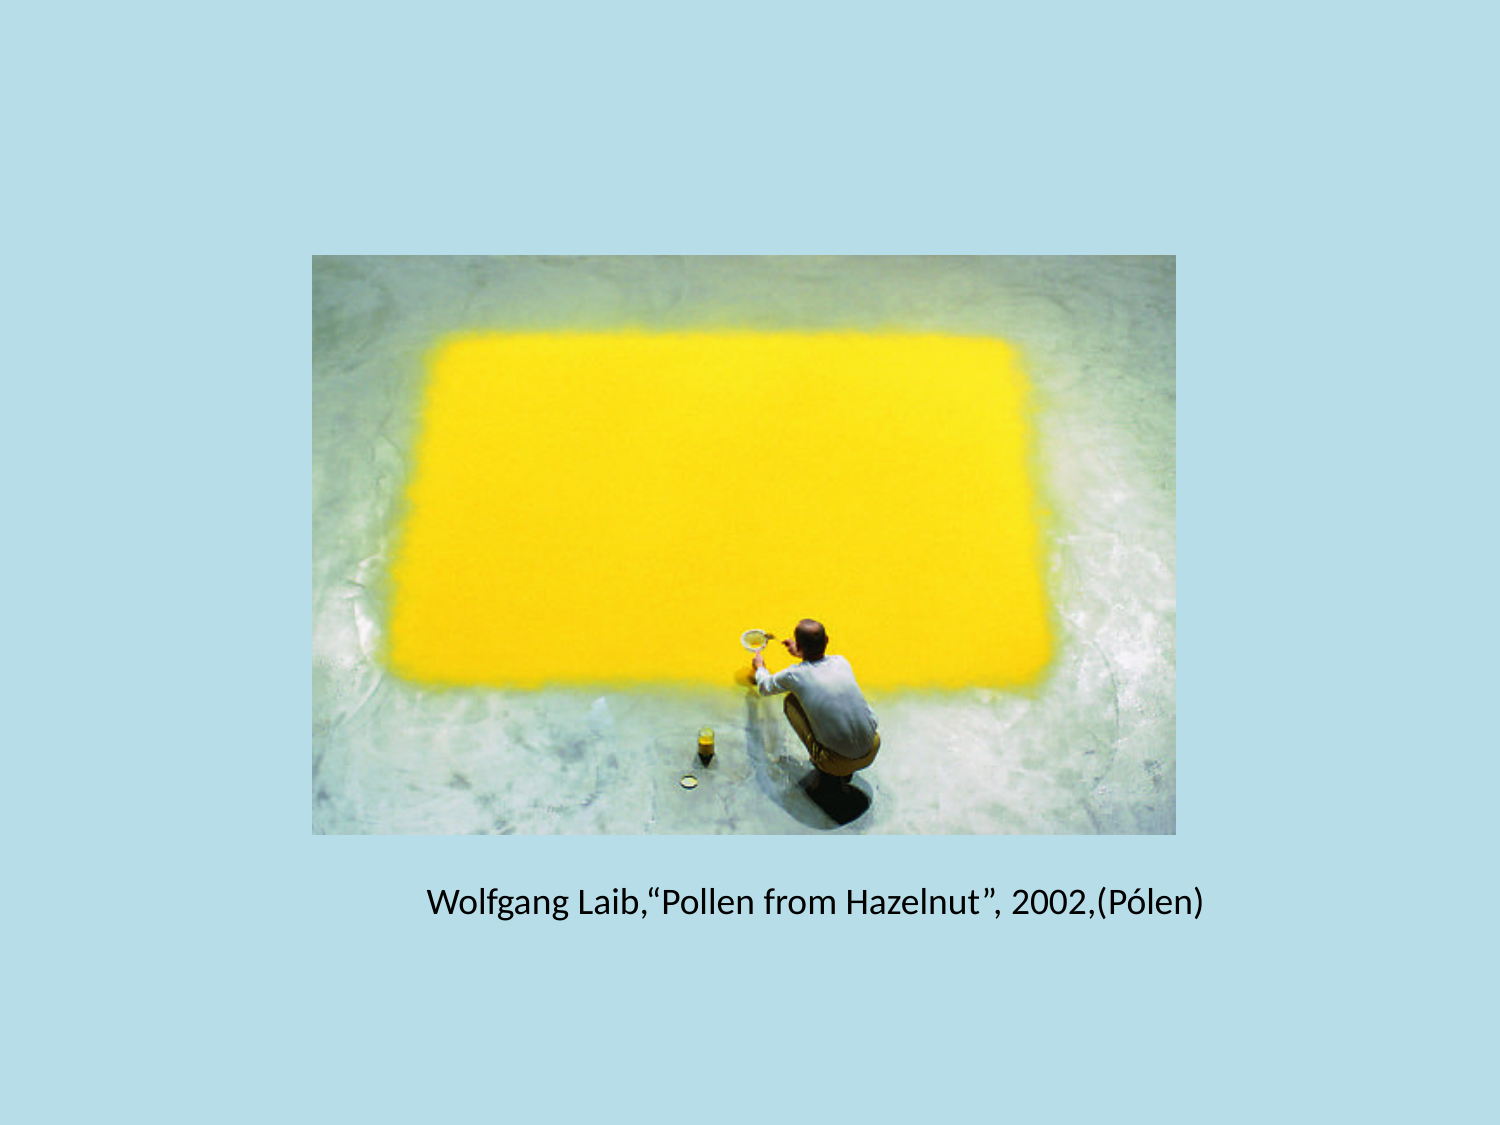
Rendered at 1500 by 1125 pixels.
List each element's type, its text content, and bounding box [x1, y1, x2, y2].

picture [312, 255, 1176, 835]
text_box Wolfgang Laib,“Pollen from Hazelnut”, 2002,(Pólen) [411, 869, 1220, 930]
